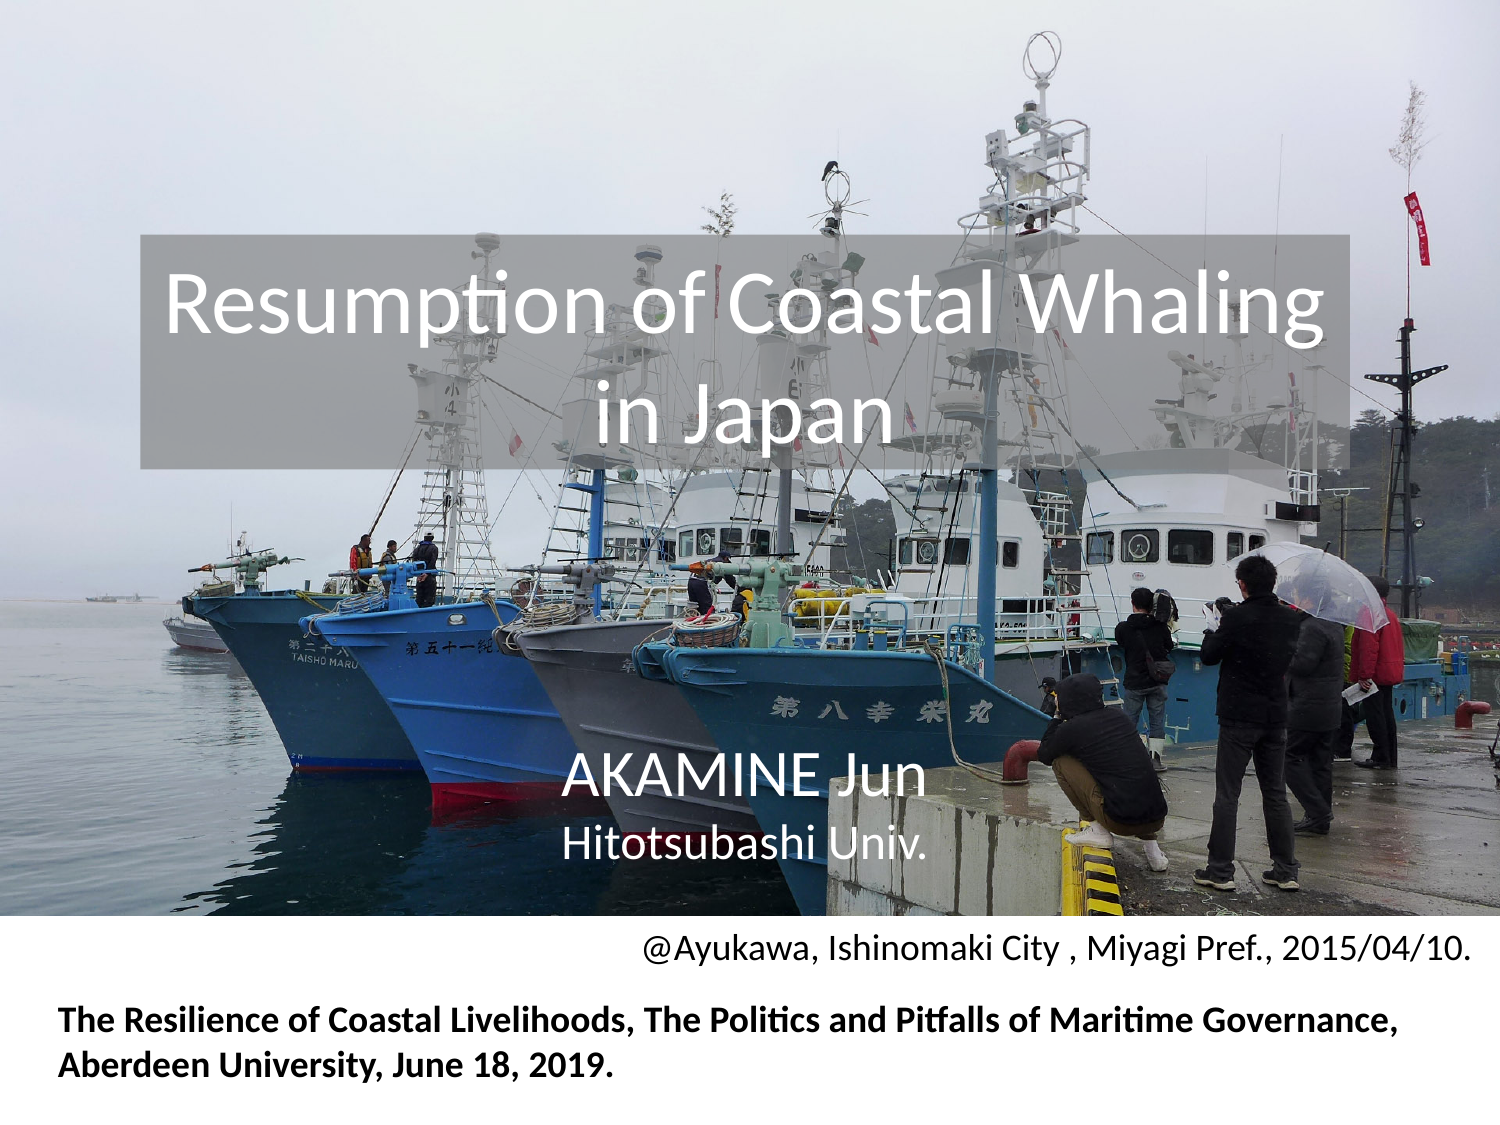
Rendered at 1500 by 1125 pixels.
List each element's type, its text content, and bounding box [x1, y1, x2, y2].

text_box @Ayukawa, Ishinomaki City , Miyagi Pref., 2015/04/10. [625, 924, 1488, 975]
picture [0, 0, 1500, 916]
text_box The Resilience of Coastal Livelihoods, The Politics and Pitfalls of Maritime Governance, Aberdeen University, June 18, 2019. [43, 987, 1448, 1093]
